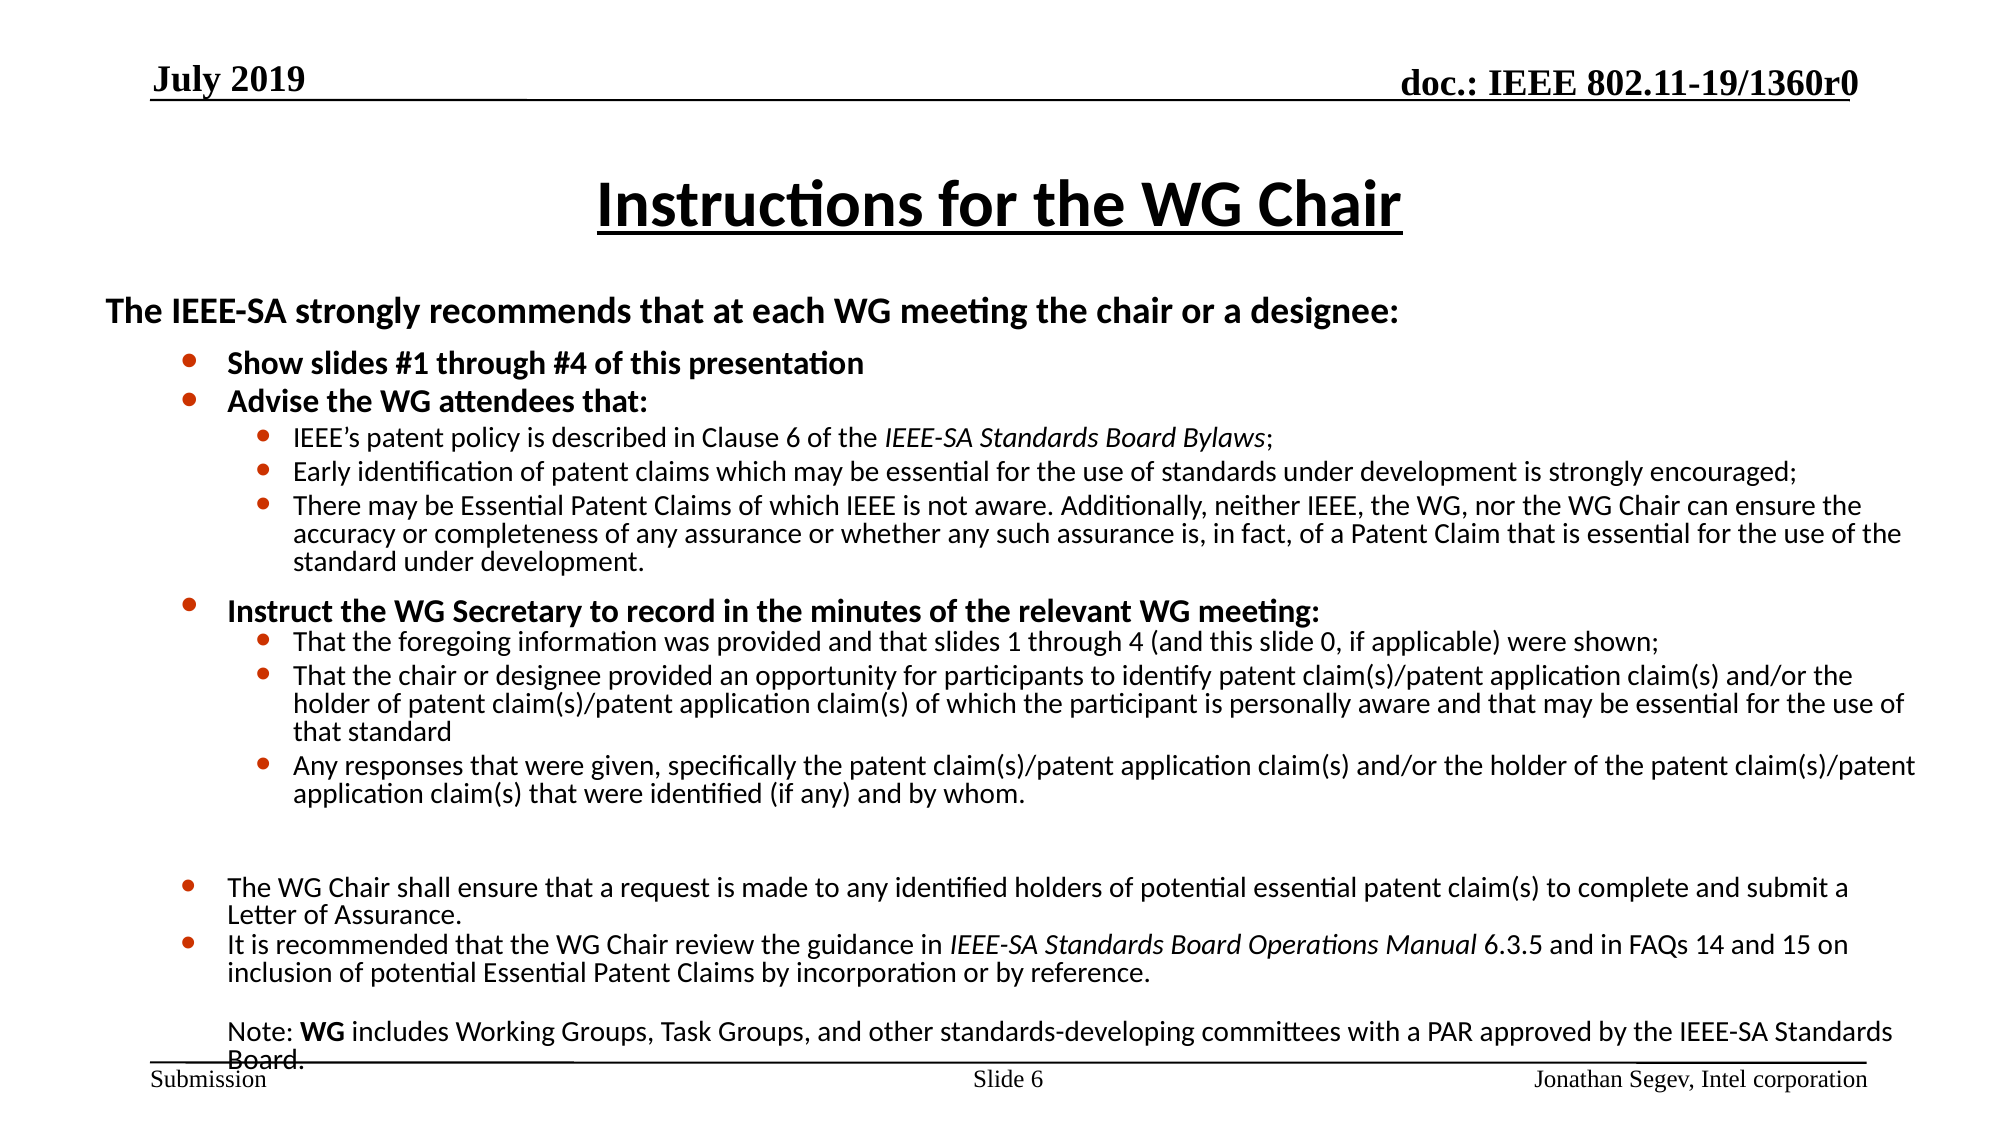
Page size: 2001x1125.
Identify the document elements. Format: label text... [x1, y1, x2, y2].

footer Jonathan Segev, Intel corporation [1171, 1061, 1869, 1093]
list The IEEE-SA strongly recommends that at each WG meeting the chair or a designee: Show slides #1 through #4 of this presentation Advise the WG attendees that: IEEE’s patent policy is described in Clause 6 of the IEEE-SA Standards Board Bylaws; Early identification of patent claims which may be essential for the use of standards under development is strongly encouraged; There may be Essential Patent Claims of which IEEE is not aware. Additionally, neither IEEE, the WG, nor the WG Chair can ensure the accuracy or completeness of any assurance or whether any such assurance is, in fact, of a Patent Claim that is essential for the use of the standard under development. Instruct the WG Secretary to record in the minutes of the relevant WG meeting: That the foregoing information was provided and that slides 1 through 4 (and this slide 0, if applicable) were shown; That the chair or designee provided an opportunity for participants to identify patent claim(s)/patent application claim(s) and/or the holder of patent claim(s)/patent application claim(s) of which the participant is personally aware and that may be essential for the use of that standard Any responses that were given, specifically the patent claim(s)/patent application claim(s) and/or the holder of the patent claim(s)/patent application claim(s) that were identified (if any) and by whom. The WG Chair shall ensure that a request is made to any identified holders of potential essential patent claim(s) to complete and submit a Letter of Assurance. It is recommended that the WG Chair review the guidance in IEEE-SA Standards Board Operations Manual 6.3.5 and in FAQs 14 and 15 on inclusion of potential Essential Patent Claims by incorporation or by reference. Note: WG includes Working Groups, Task Groups, and other standards-developing committees with a PAR approved by the IEEE-SA Standards Board. [90, 286, 1934, 1000]
title Instructions for the WG Chair [149, 112, 1850, 286]
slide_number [152, 54, 563, 100]
slide_number Slide 6 [950, 1061, 1067, 1123]
